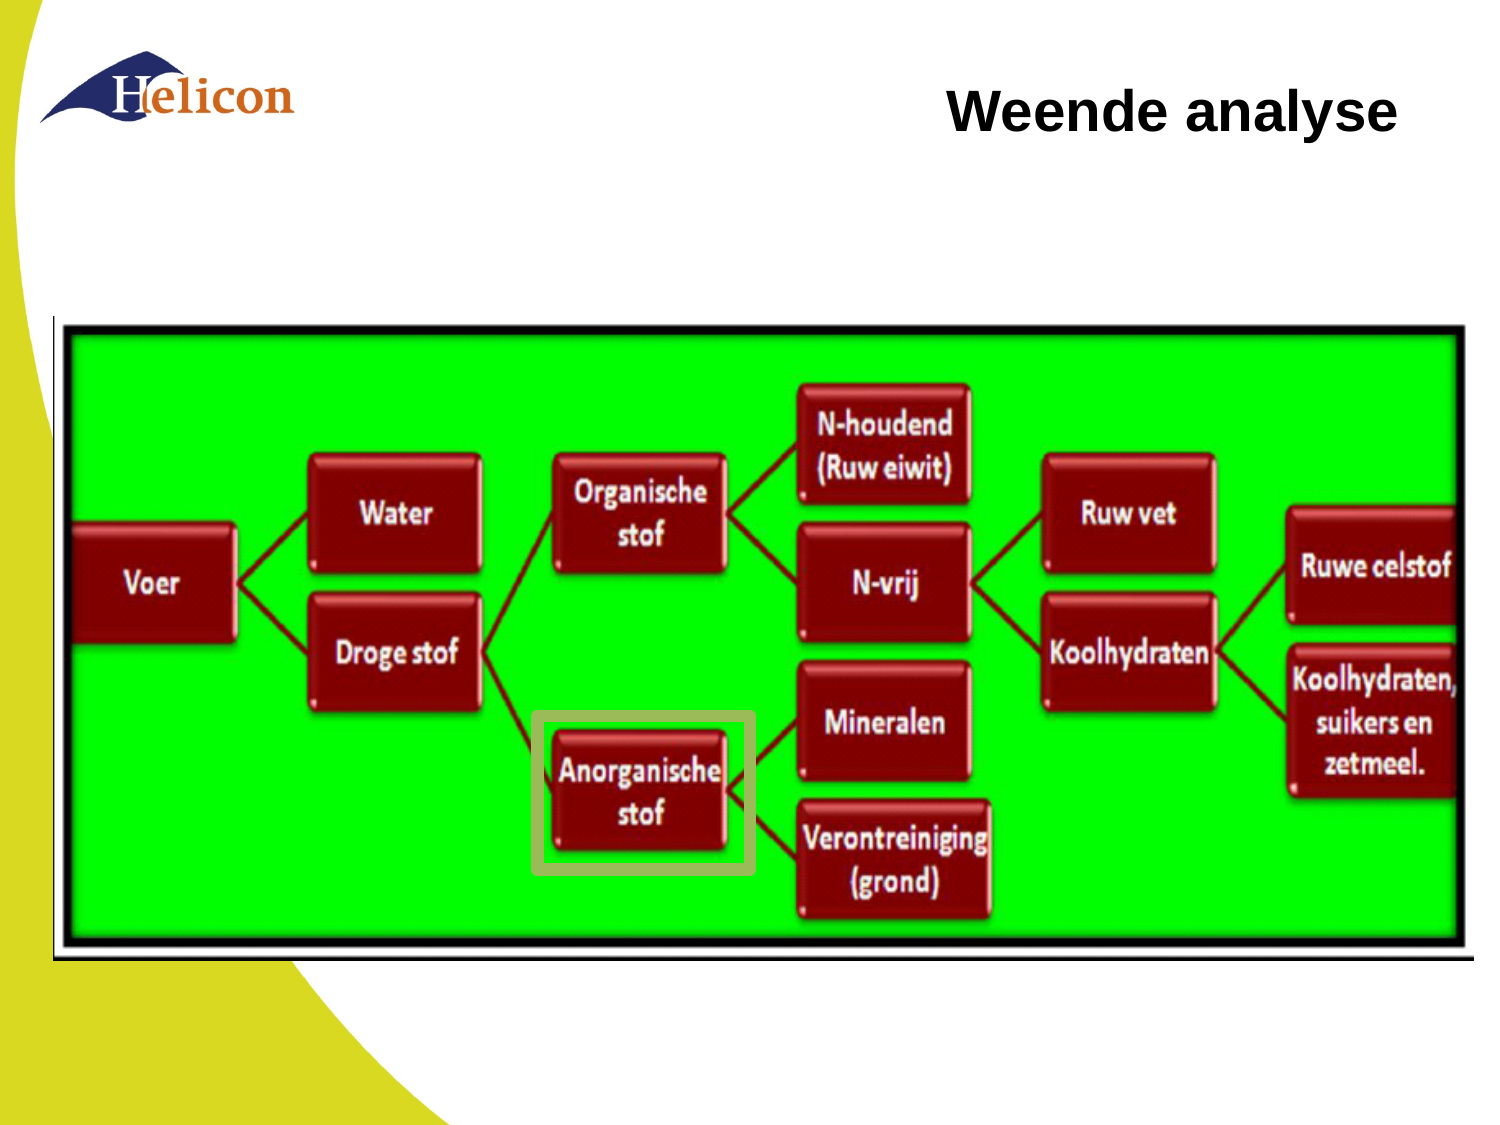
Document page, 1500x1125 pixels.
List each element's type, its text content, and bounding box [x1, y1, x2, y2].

picture [0, 0, 1500, 1125]
title Weende analyse [324, 54, 1415, 161]
